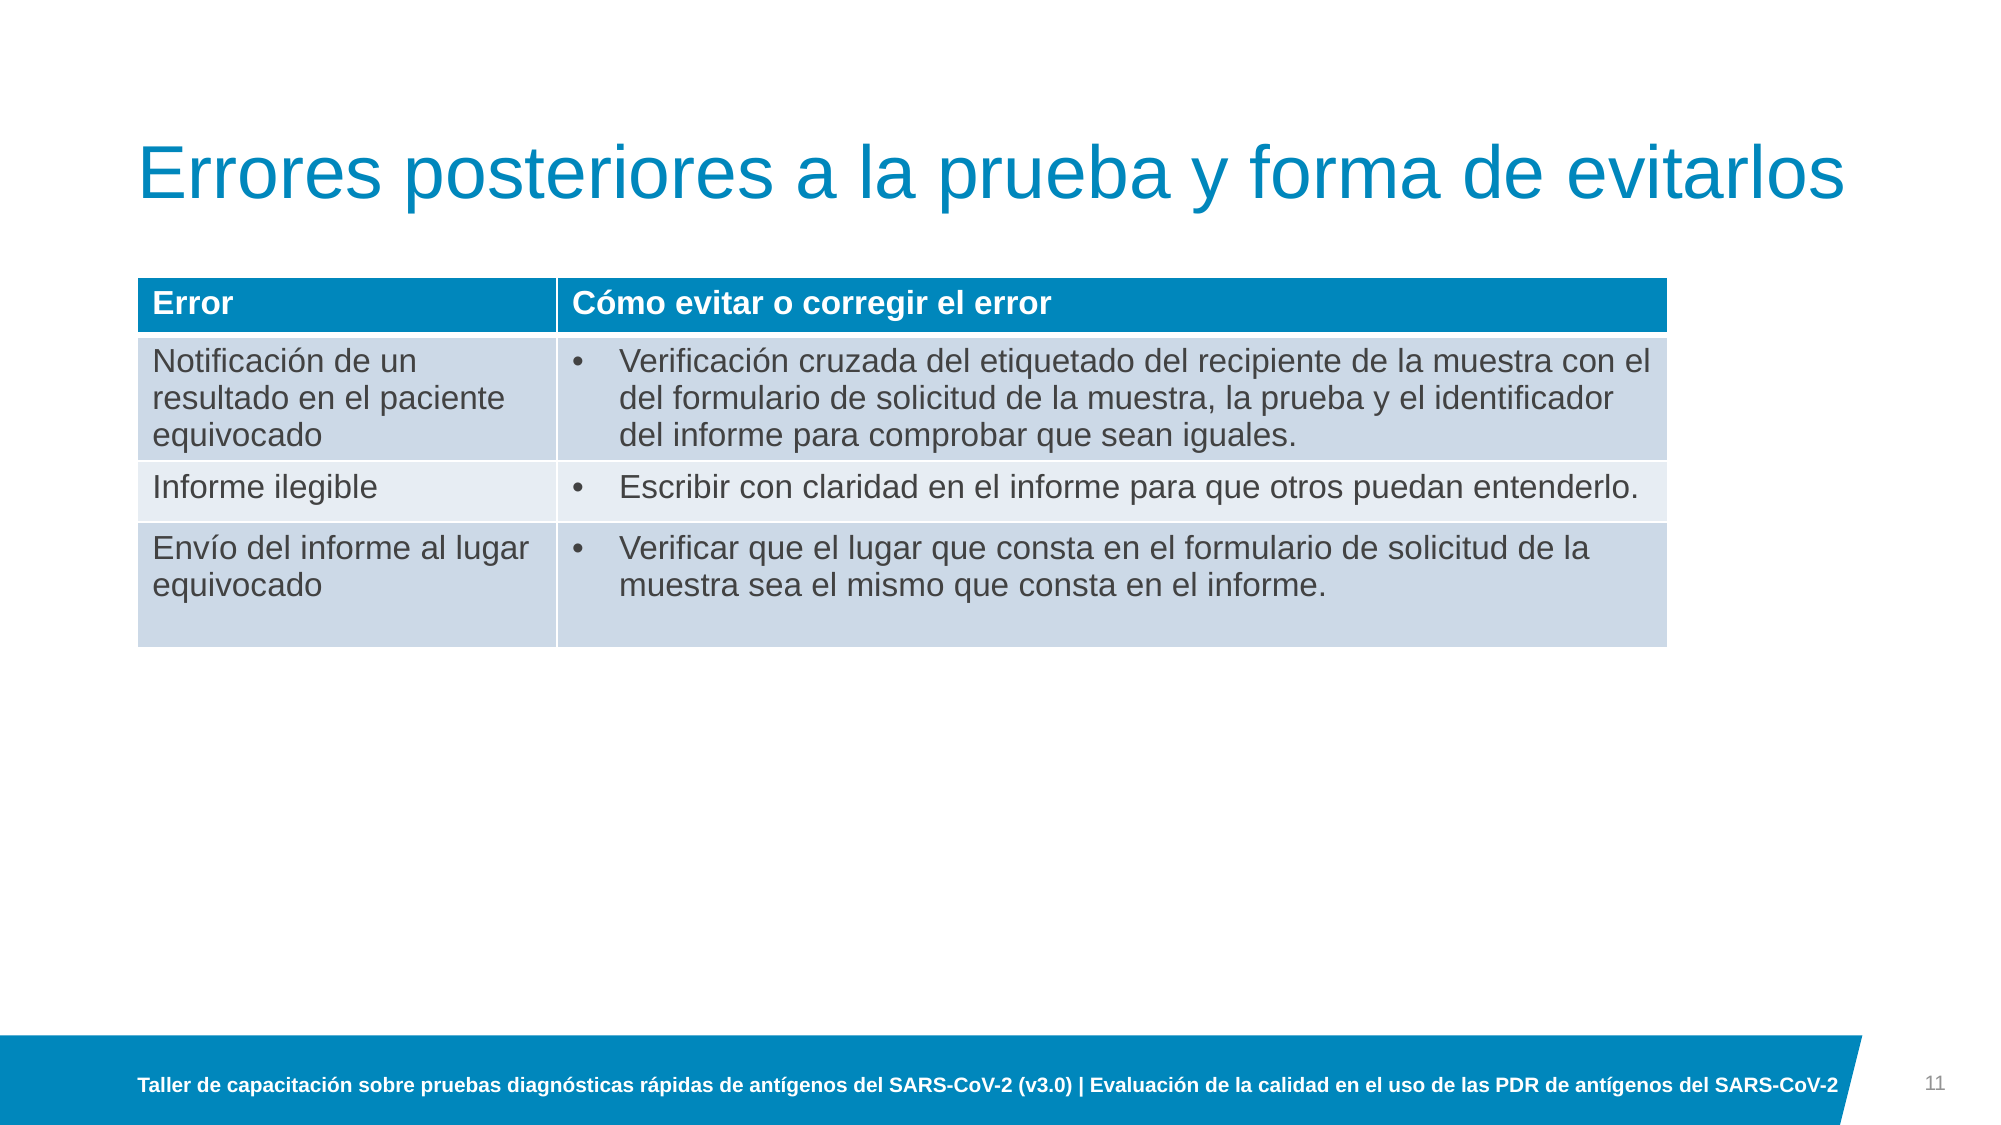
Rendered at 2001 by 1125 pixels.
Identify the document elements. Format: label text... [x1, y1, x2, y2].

table_header Cómo evitar o corregir el error [558, 278, 1667, 332]
table_cell Envío del informe al lugar equivocado [138, 523, 556, 647]
footer Taller de capacitación sobre pruebas diagnósticas rápidas de antígenos del SARS-CoV-2 (v3.0) | Evaluación de la calidad en el uso de las PDR de antígenos del SARS-CoV-2 [137, 1042, 1852, 1125]
table_cell Verificar que el lugar que consta en el formulario de solicitud de la muestra sea el mismo que consta en el informe. [558, 523, 1667, 647]
title Errores posteriores a la prueba y forma de evitarlos [137, 59, 1863, 215]
table_cell Escribir con claridad en el informe para que otros puedan entenderlo. [558, 462, 1667, 521]
table_cell Verificación cruzada del etiquetado del recipiente de la muestra con el del formulario de solicitud de la muestra, la prueba y el identificador del informe para comprobar que sean iguales. [558, 338, 1667, 460]
slide_number 11 [1862, 1035, 1947, 1125]
table_cell Informe ilegible [138, 462, 556, 521]
table_cell Notificación de un resultado en el paciente equivocado [138, 338, 556, 460]
table_header Error [138, 278, 556, 332]
